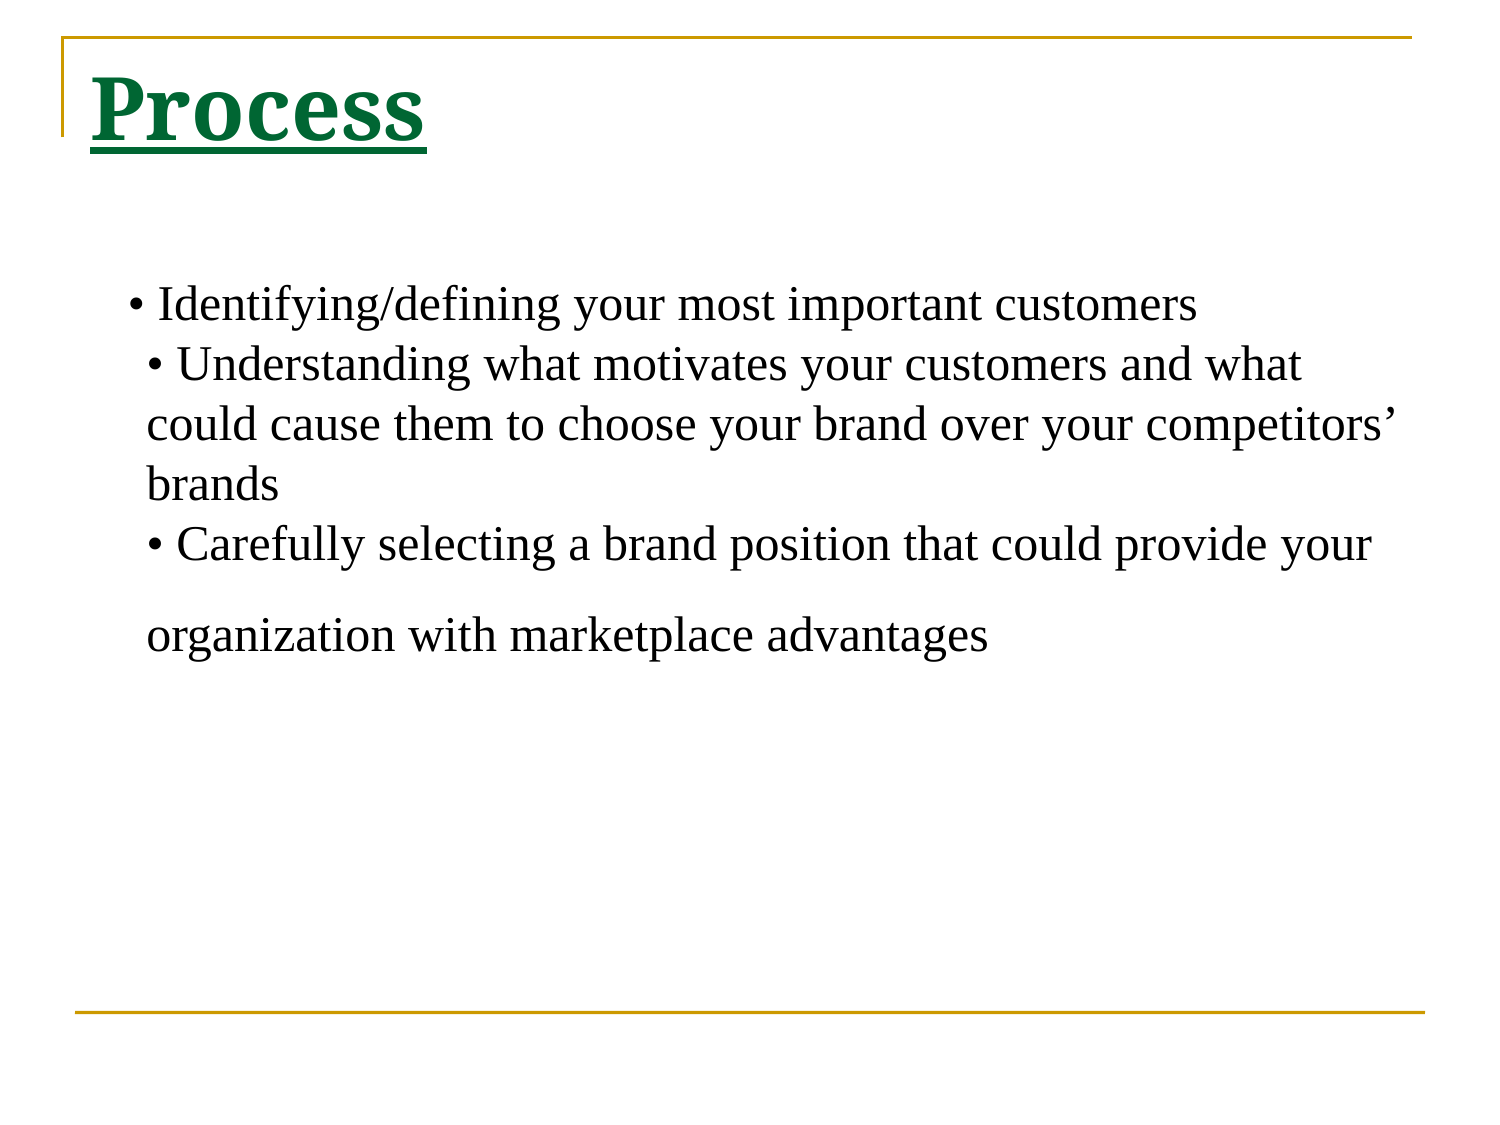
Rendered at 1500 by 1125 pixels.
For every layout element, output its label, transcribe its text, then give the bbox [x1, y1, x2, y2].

list • Identifying/defining your most important customers • Understanding what motivates your customers and what could cause them to choose your brand over your competitors’ brands • Carefully selecting a brand position that could provide your organization with marketplace advantages [74, 262, 1426, 1006]
title Process [74, 45, 1426, 233]
